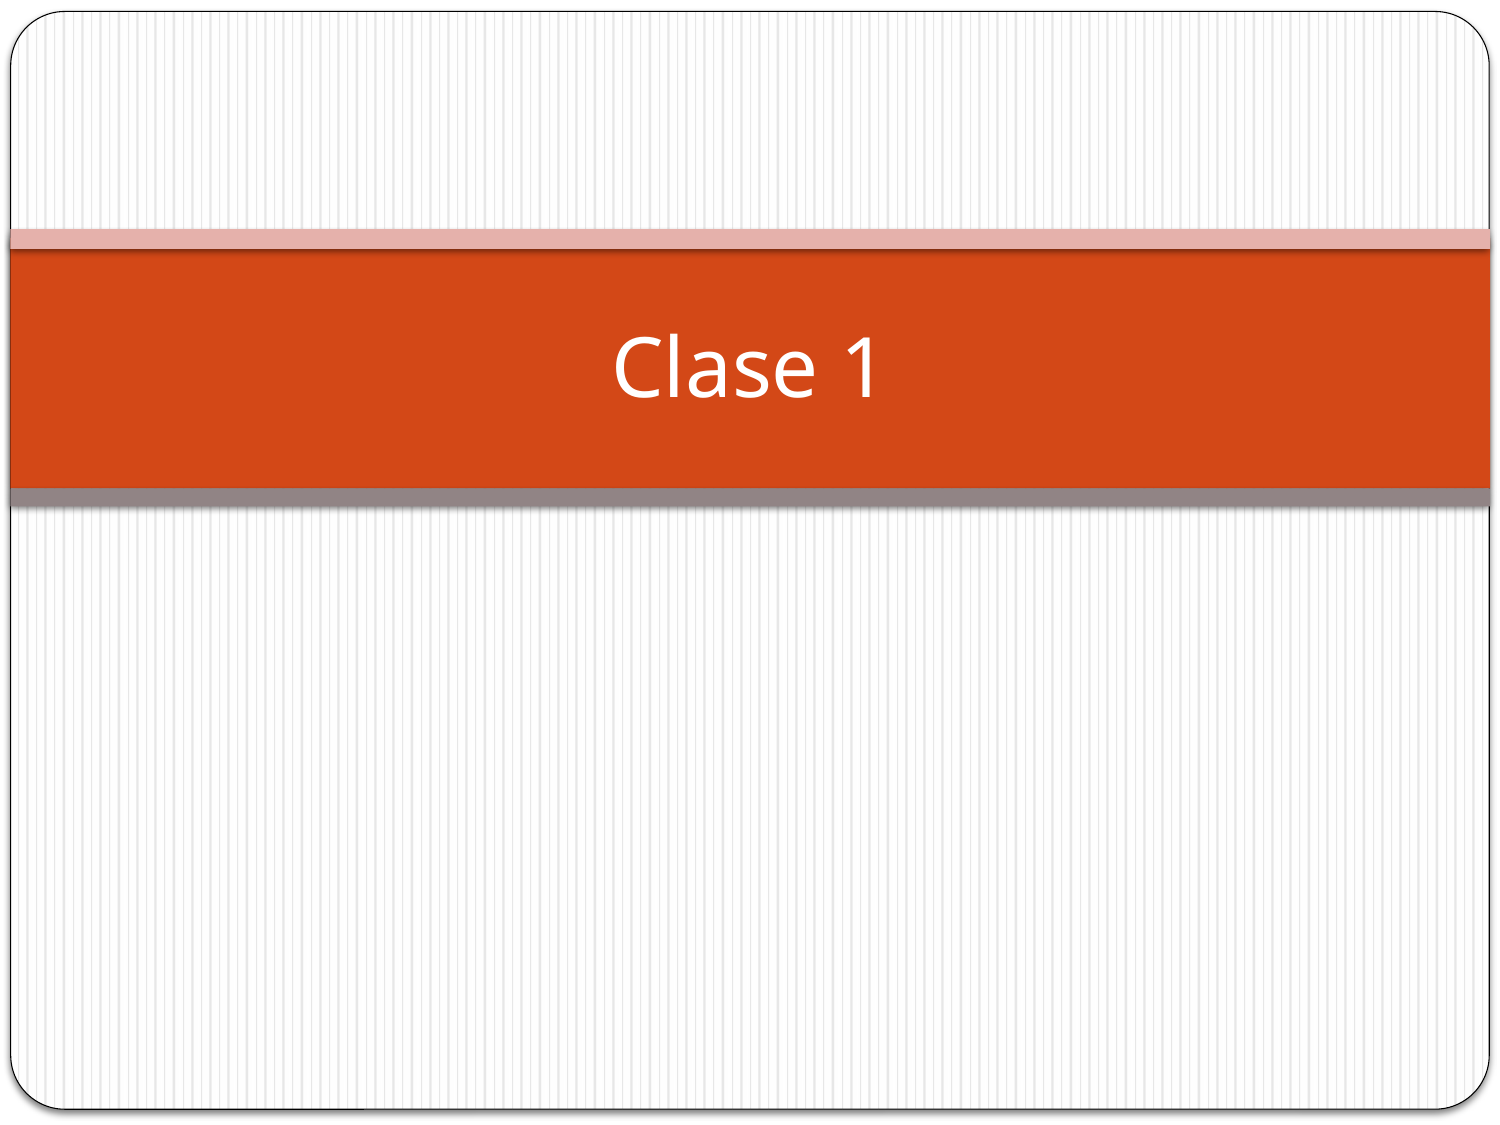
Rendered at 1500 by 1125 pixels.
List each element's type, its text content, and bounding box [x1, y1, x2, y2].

title Clase 1 [75, 247, 1425, 489]
